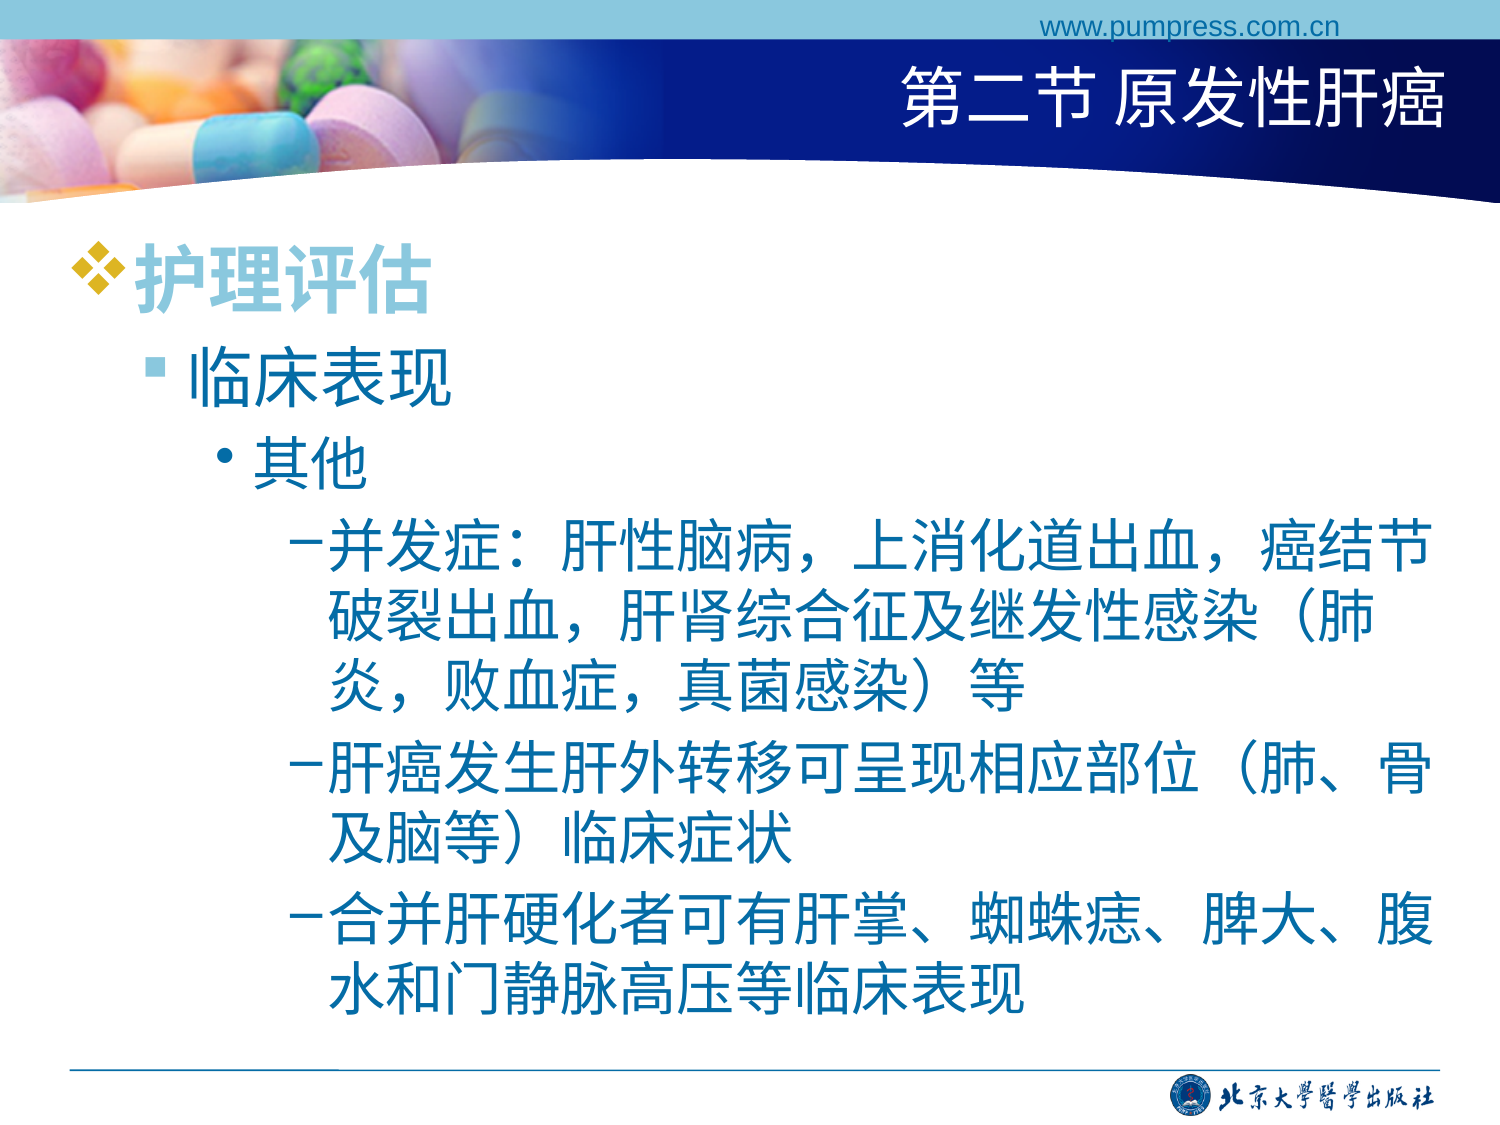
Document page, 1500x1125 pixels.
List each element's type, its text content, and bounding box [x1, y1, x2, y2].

picture [0, 40, 1500, 203]
picture [1170, 1074, 1436, 1118]
title 第二节 原发性肝癌 [137, 49, 1463, 143]
slide_number www.pumpress.com.cn [1025, 0, 1463, 38]
list 护理评估 临床表现 其他 并发症：肝性脑病，上消化道出血，癌结节破裂出血，肝肾综合征及继发性感染（肺炎，败血症，真菌感染）等 肝癌发生肝外转移可呈现相应部位（肺、骨及脑等）临床症状 合并肝硬化者可有肝掌、蜘蛛痣、脾大、腹水和门静脉高压等临床表现 [49, 224, 1463, 1026]
